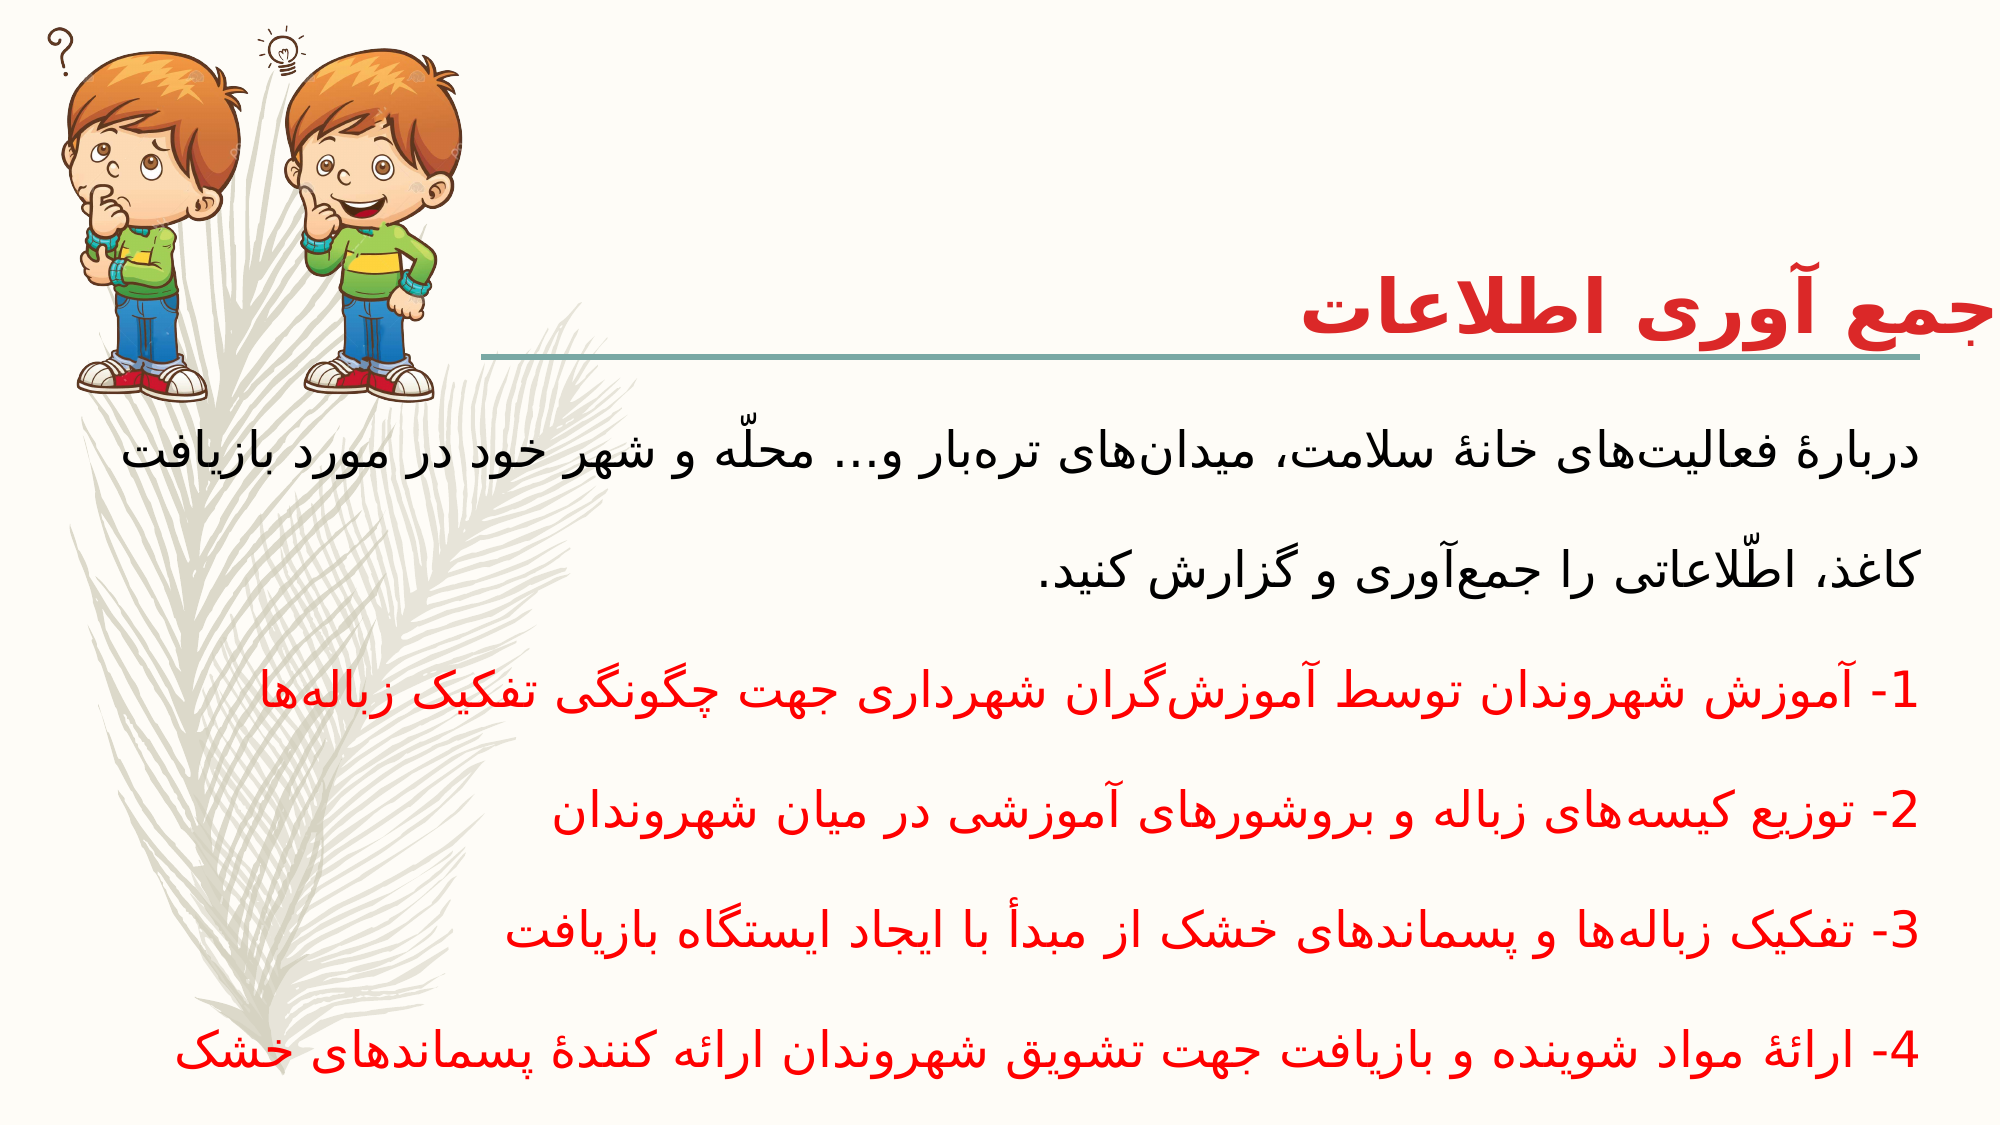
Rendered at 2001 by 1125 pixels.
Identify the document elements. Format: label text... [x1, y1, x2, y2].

picture [33, 0, 476, 415]
text_box جمع آوری اطلاعات [1285, 251, 2000, 357]
text_box درباره‌ٔ فعالیت‌های خانه‌ٔ سلامت، میدان‌های تره‌‌بار و... محلّه و شهر خود در مورد بازیافت کاغذ، اطّلاعاتی را جمع‌آوری و گزارش کنید. 1- آموزش شهروندان توسط آموزش‌گران شهرداری جهت چگونگی تفکیک زباله‌ها 2- توزیع کیسه‌های زباله و بروشورهای آموزشی در میان شهروندان 3- تفکیک زباله‌ها و پسماندهای خشک از مبدأ با ایجاد ایستگاه بازیافت 4- ارائه‌ٔ مواد شوینده و بازیافت جهت تشویق شهروندان ارائه کننده‌ٔ پسماندهای خشک [30, 350, 1937, 1086]
